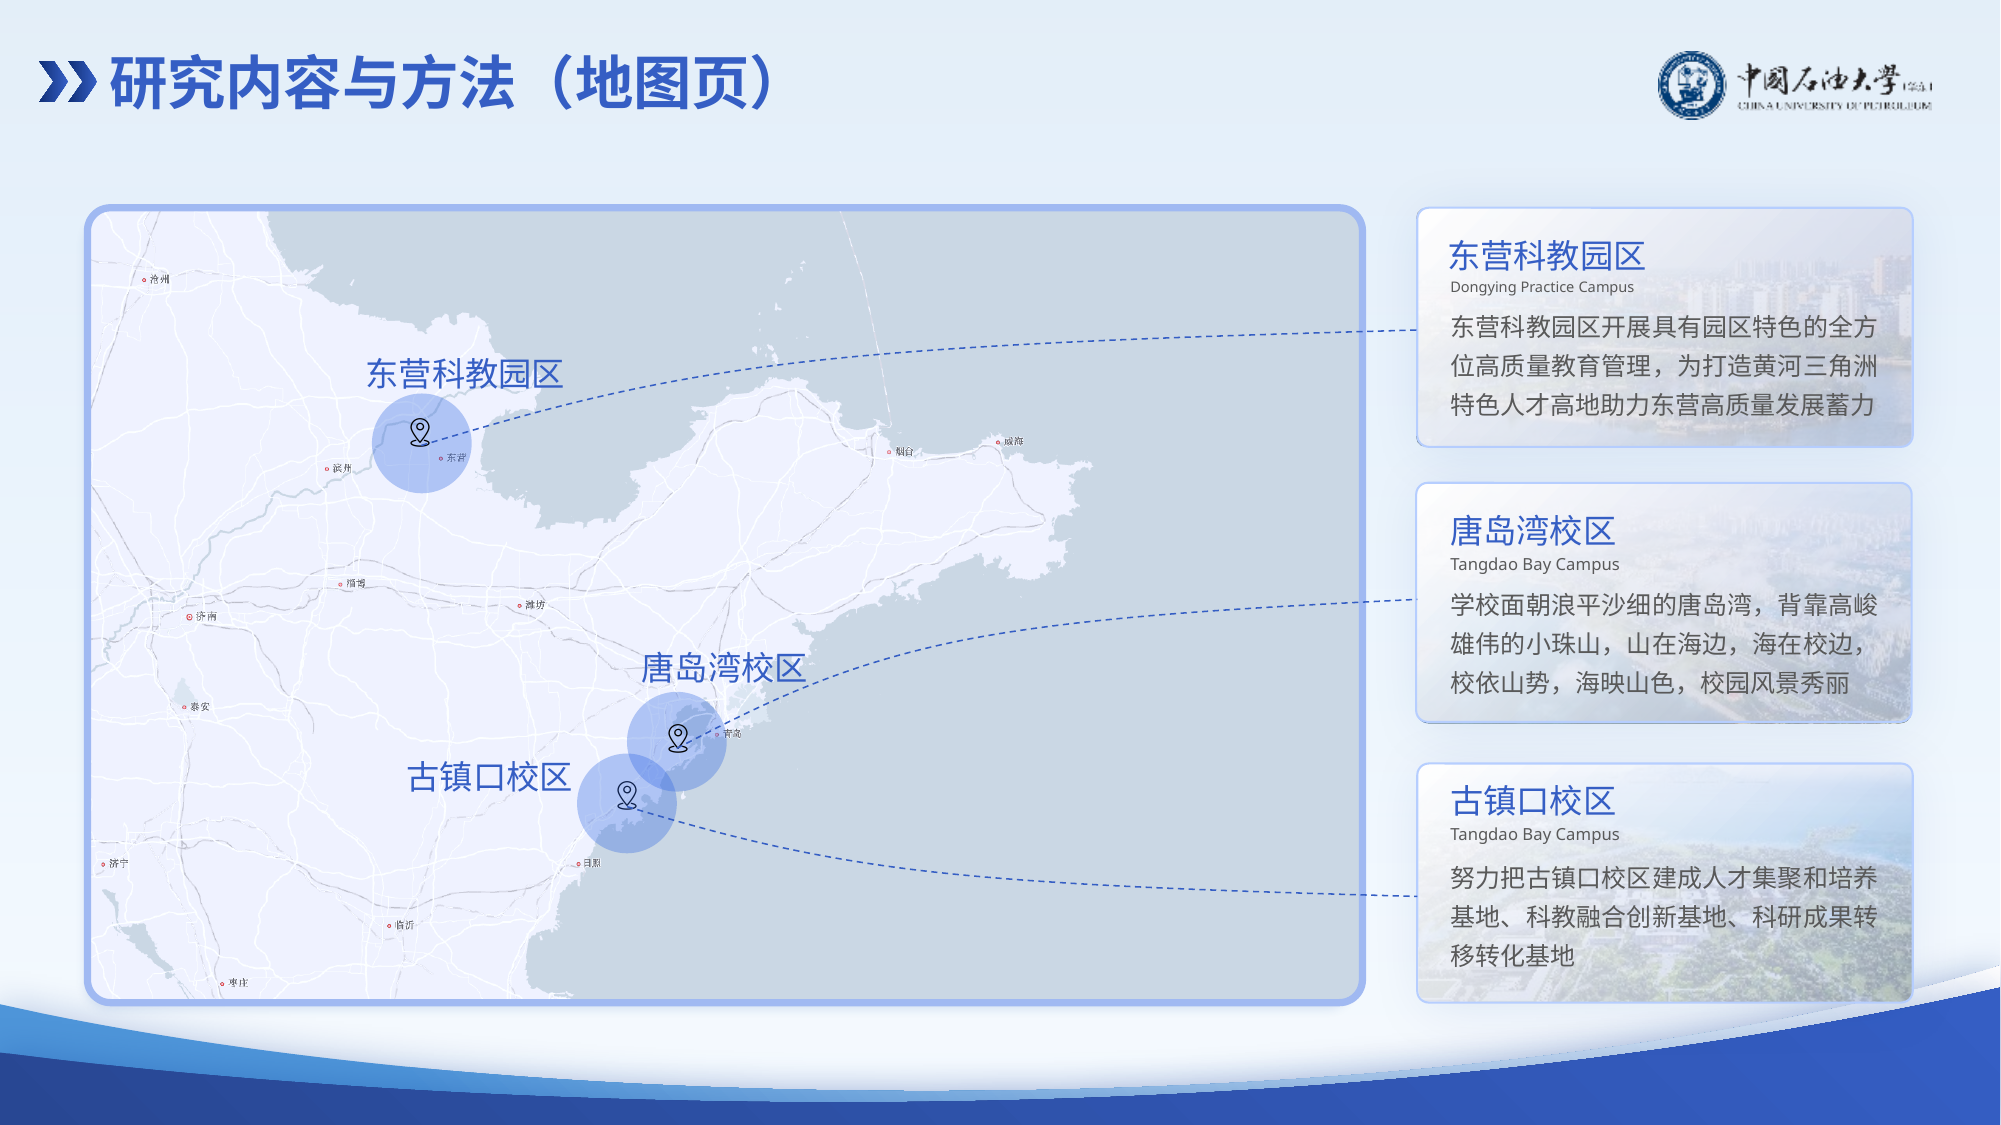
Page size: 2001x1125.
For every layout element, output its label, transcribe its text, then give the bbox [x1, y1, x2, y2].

picture [86, 207, 1363, 1004]
text_box [1363, 890, 1416, 898]
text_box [1415, 207, 1914, 448]
text_box 研究内容与方法（地图页） [94, 38, 1000, 124]
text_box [1415, 482, 1913, 724]
text_box [1363, 598, 1415, 611]
picture [1658, 51, 1932, 120]
text_box [1363, 328, 1415, 337]
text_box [1416, 762, 1914, 1004]
